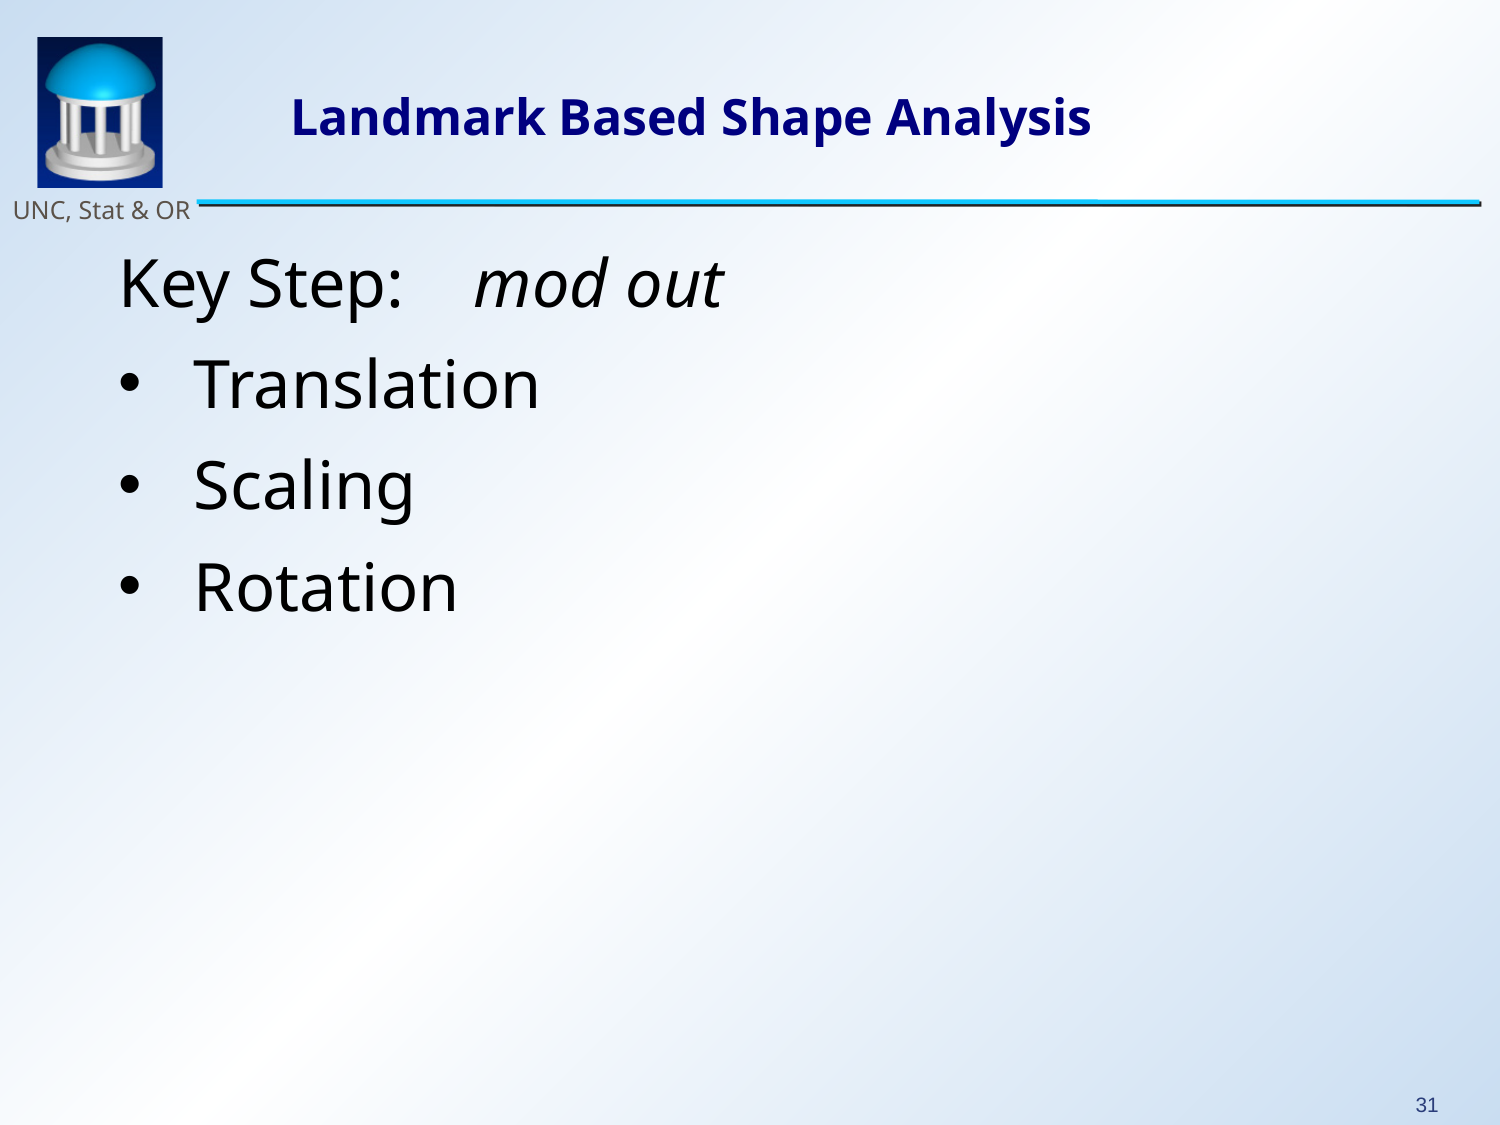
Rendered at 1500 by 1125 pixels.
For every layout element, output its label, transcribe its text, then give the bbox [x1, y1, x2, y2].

title Landmark Based Shape Analysis [274, 74, 1448, 156]
list Key Step: mod out Translation Scaling Rotation [103, 224, 1432, 1076]
